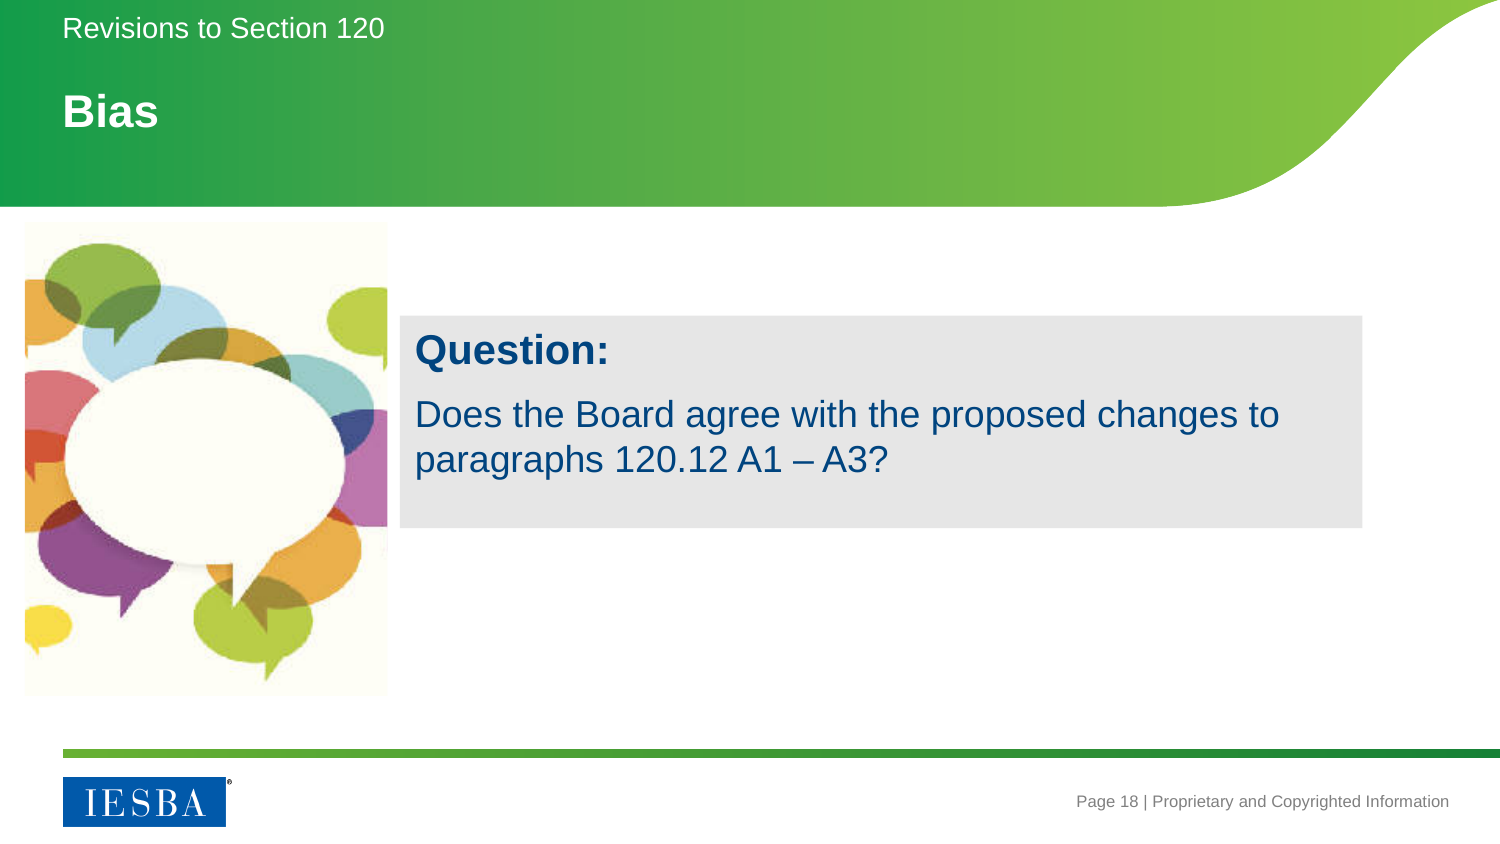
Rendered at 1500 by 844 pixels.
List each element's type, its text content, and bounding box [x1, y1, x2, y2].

picture [24, 221, 388, 696]
subtitle Revisions to Section 120 [62, 9, 500, 38]
title Bias [62, 46, 1300, 172]
picture [63, 777, 232, 827]
picture [0, 0, 1500, 207]
text_box Question: Does the Board agree with the proposed changes to paragraphs 120.12 A1 – A3? [399, 315, 1363, 529]
